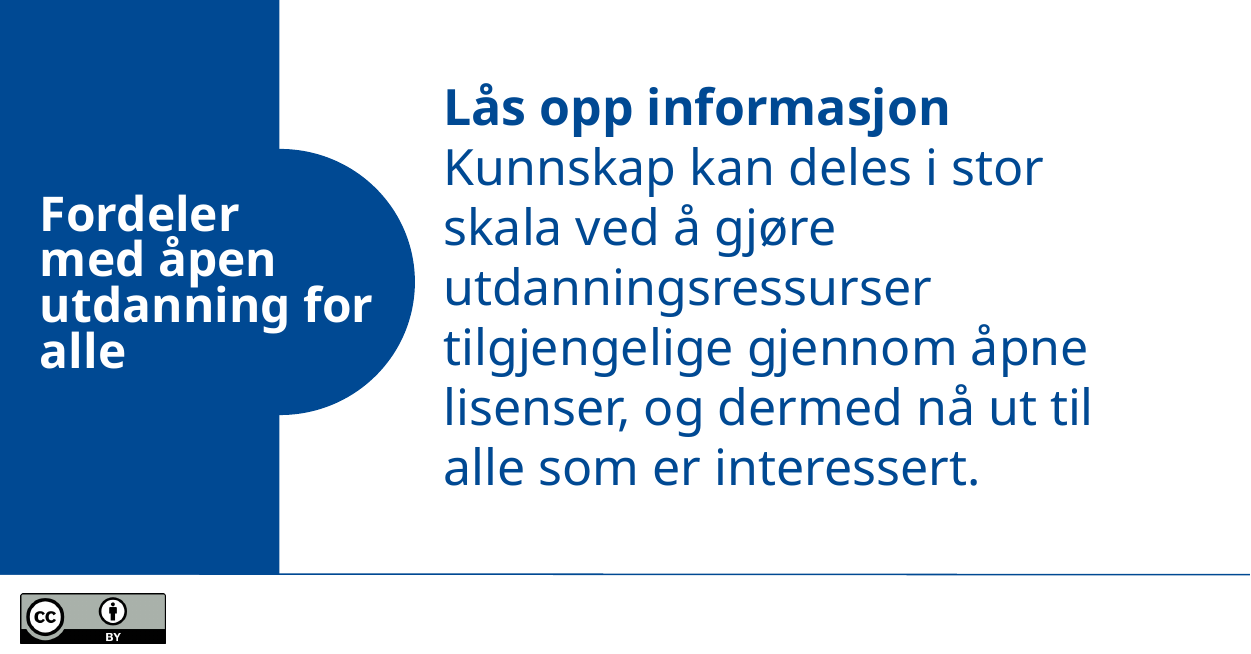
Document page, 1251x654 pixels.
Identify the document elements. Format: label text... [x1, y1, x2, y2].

text_box Lås opp informasjon Kunnskap kan deles i stor skala ved å gjøre utdanningsressurser tilgjengelige gjennom åpne lisenser, og dermed nå ut til alle som er interessert. [428, 60, 1178, 511]
text_box [0, 582, 1250, 654]
text_box [0, 0, 280, 573]
text_box Fordeler med åpen utdanning for alle [24, 179, 420, 393]
picture [20, 592, 166, 645]
text_box [206, 393, 355, 416]
text_box [195, 148, 366, 179]
